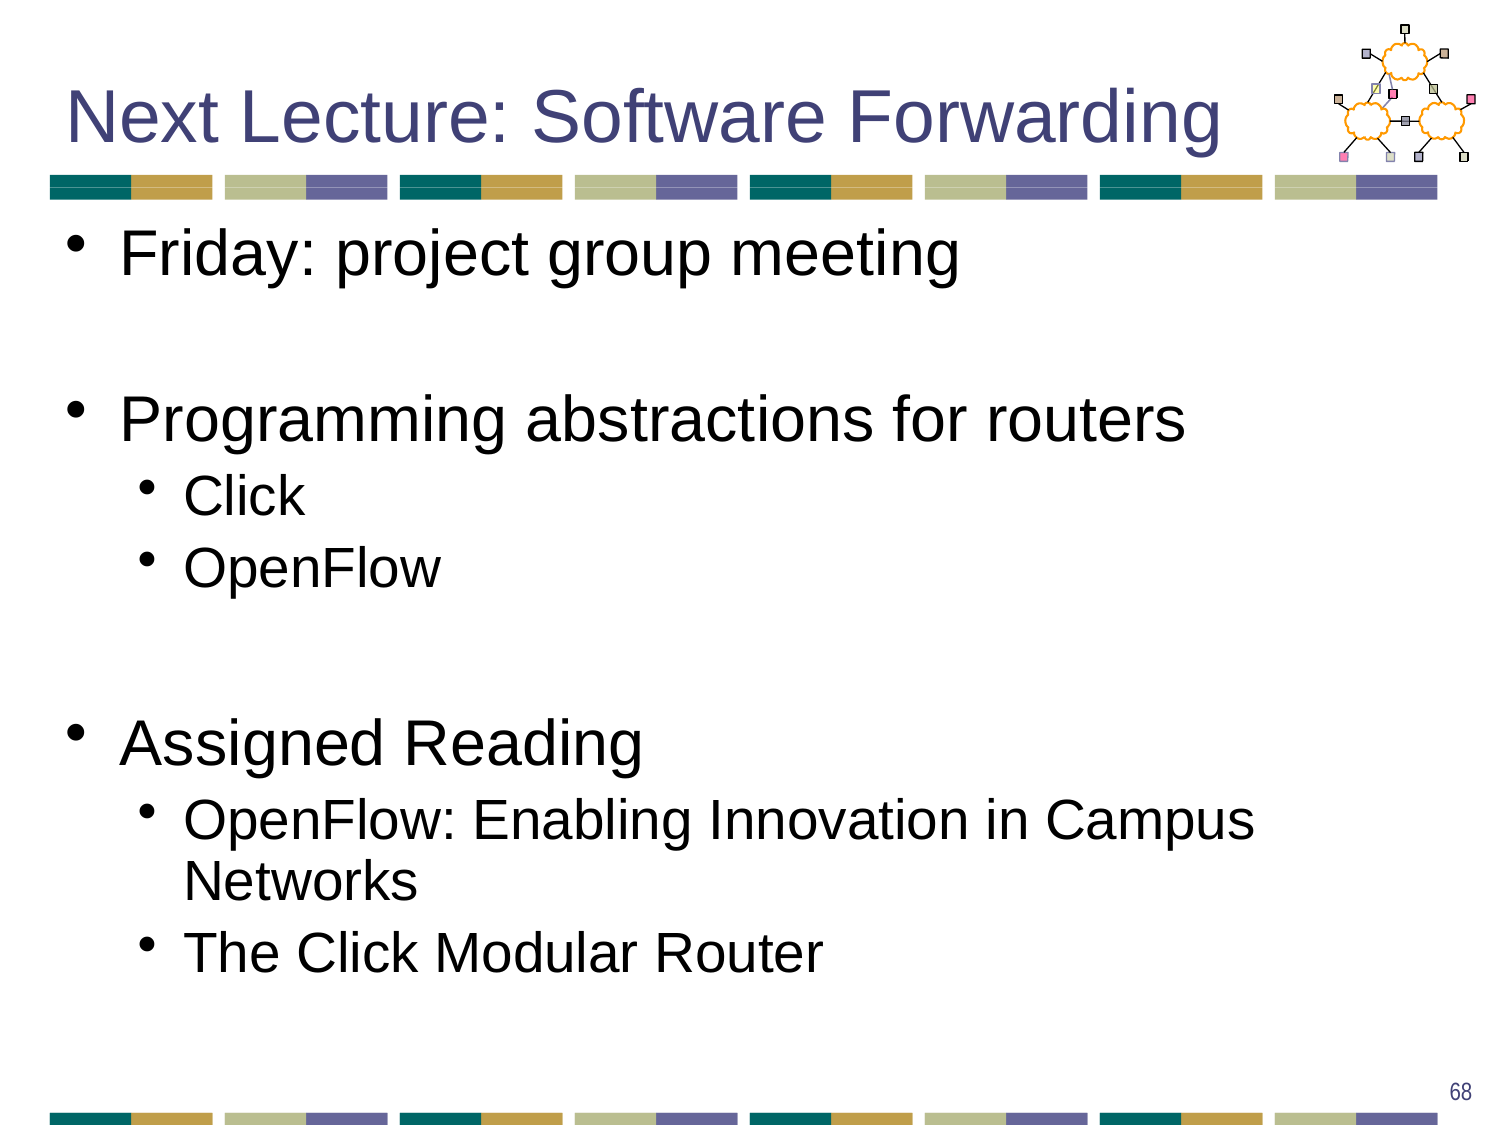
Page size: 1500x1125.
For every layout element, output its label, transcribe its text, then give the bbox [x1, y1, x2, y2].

slide_number 68 [1174, 1037, 1488, 1113]
list Friday: project group meeting Programming abstractions for routers Click OpenFlow Assigned Reading OpenFlow: Enabling Innovation in Campus Networks The Click Modular Router [49, 212, 1438, 1001]
title Next Lecture: Software Forwarding [49, 62, 1388, 163]
